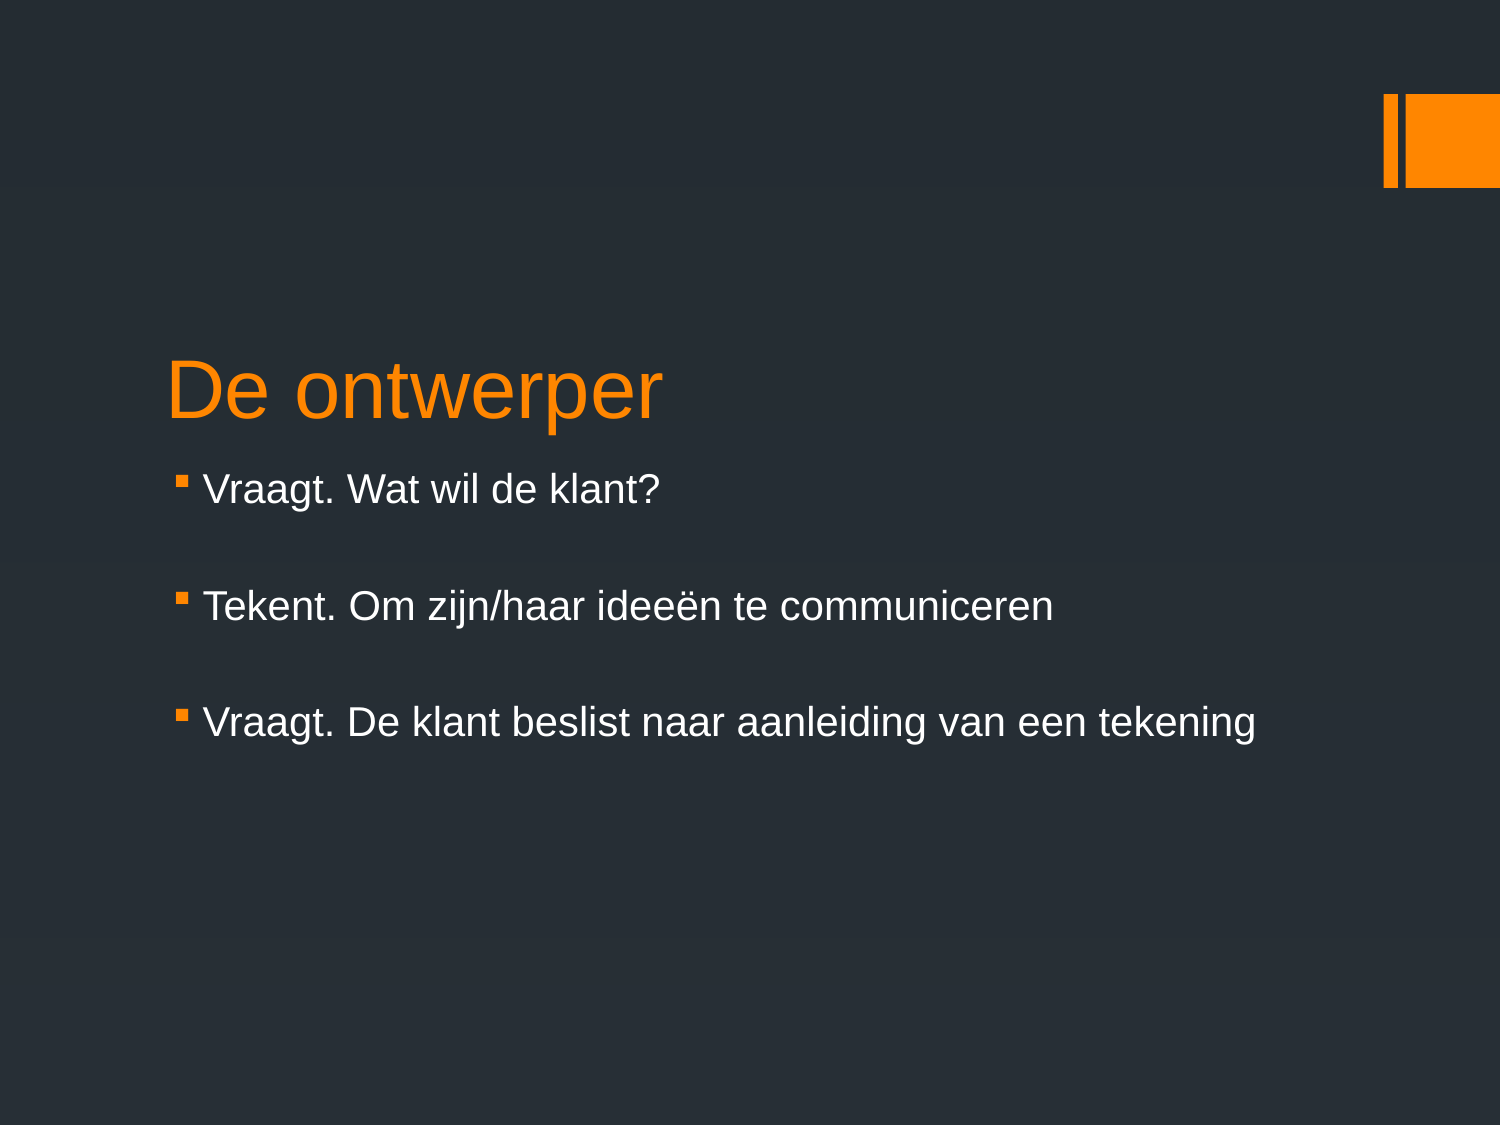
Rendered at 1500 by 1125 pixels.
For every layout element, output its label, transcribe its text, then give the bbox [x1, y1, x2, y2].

list Vraagt. Wat wil de klant? Tekent. Om zijn/haar ideeën te communiceren Vraagt. De klant beslist naar aanleiding van een tekening [150, 454, 1350, 1035]
title De ontwerper [150, 253, 1350, 443]
